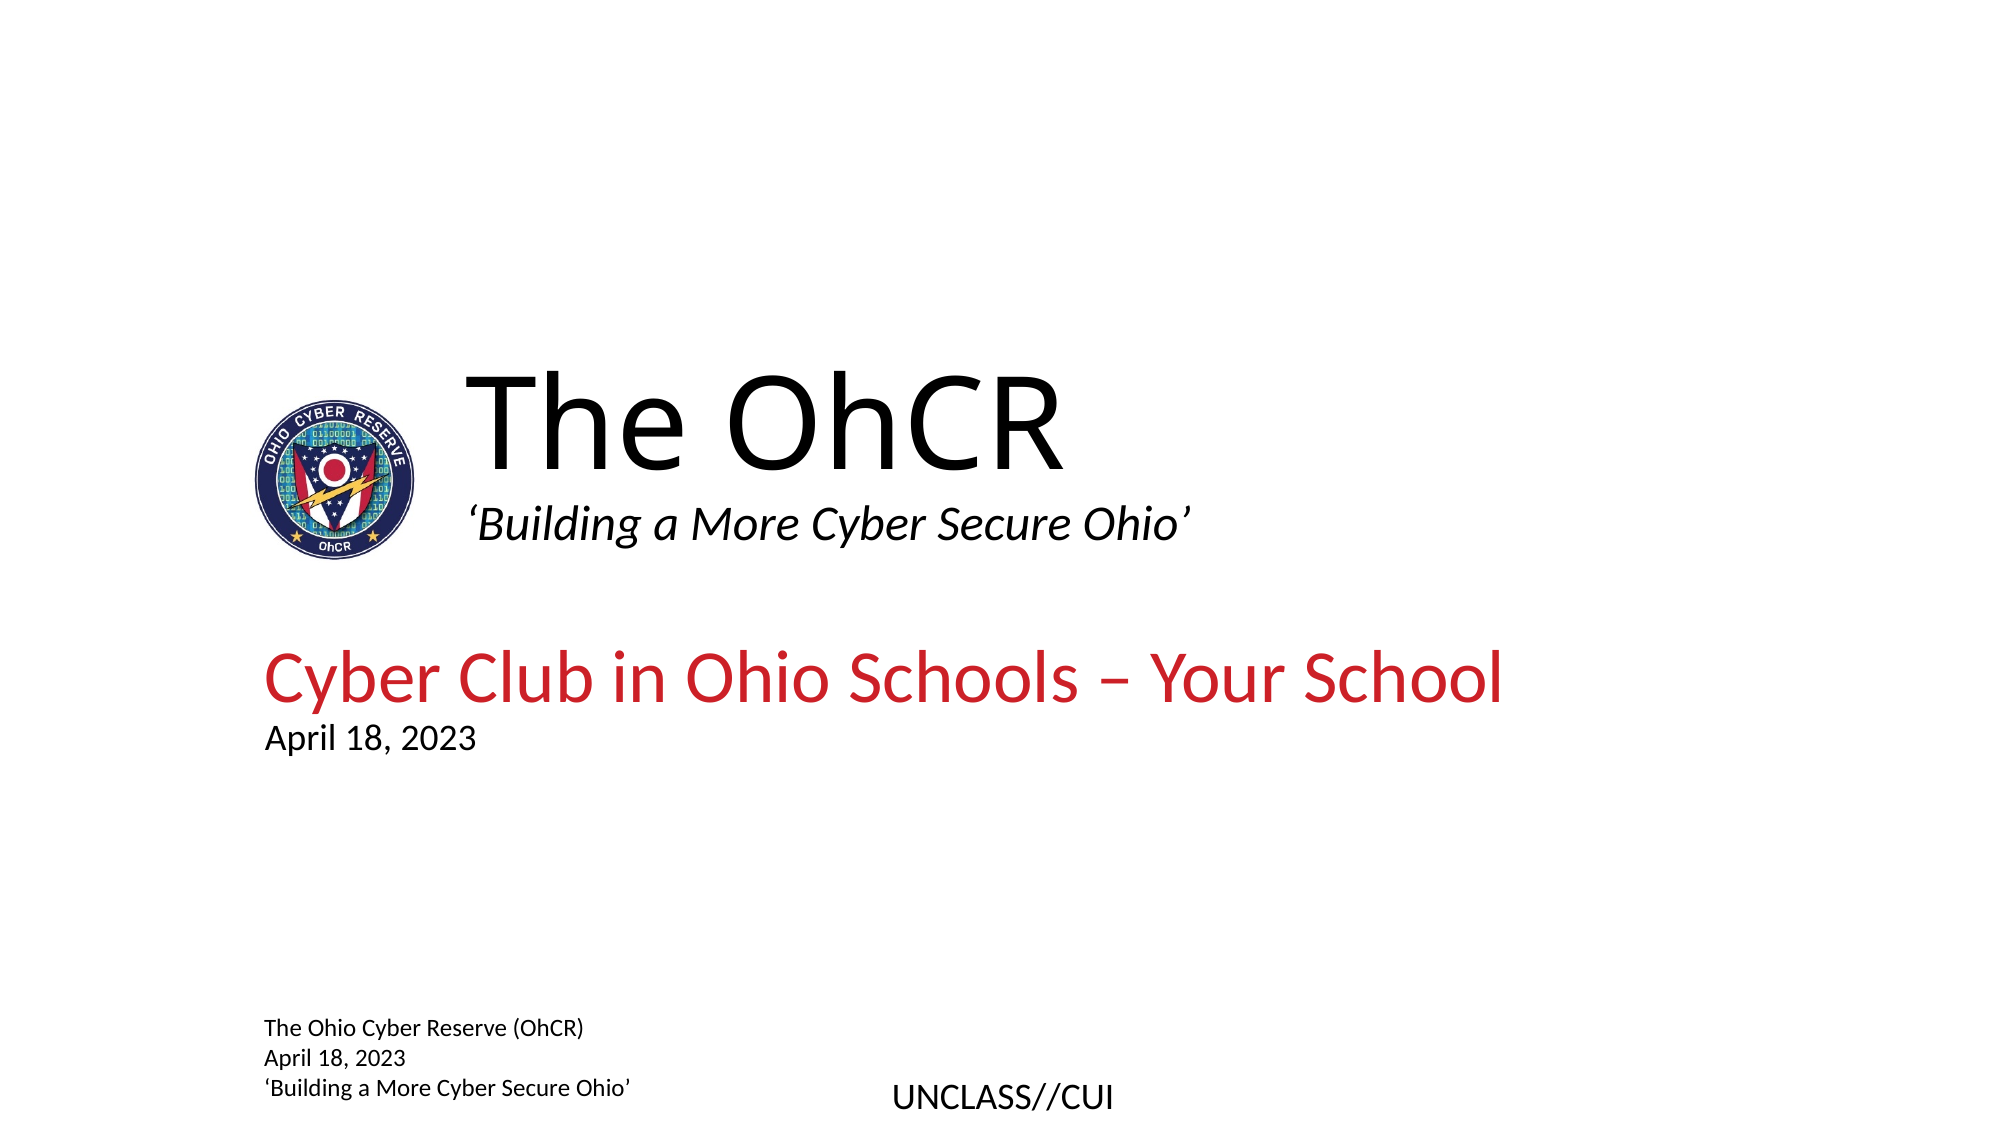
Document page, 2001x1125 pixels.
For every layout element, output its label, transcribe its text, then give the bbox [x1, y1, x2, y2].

title The OhCR ‘Building a More Cyber Secure Ohio’ [450, 202, 1750, 630]
text_box The Ohio Cyber Reserve (OhCR) April 18, 2023 ‘Building a More Cyber Secure Ohio’ [249, 1004, 647, 1109]
subtitle Cyber Club in Ohio Schools – Your School April 18, 2023 [249, 630, 1834, 907]
picture [249, 396, 420, 563]
text_box UNCLASS//CUI [774, 1064, 1232, 1125]
